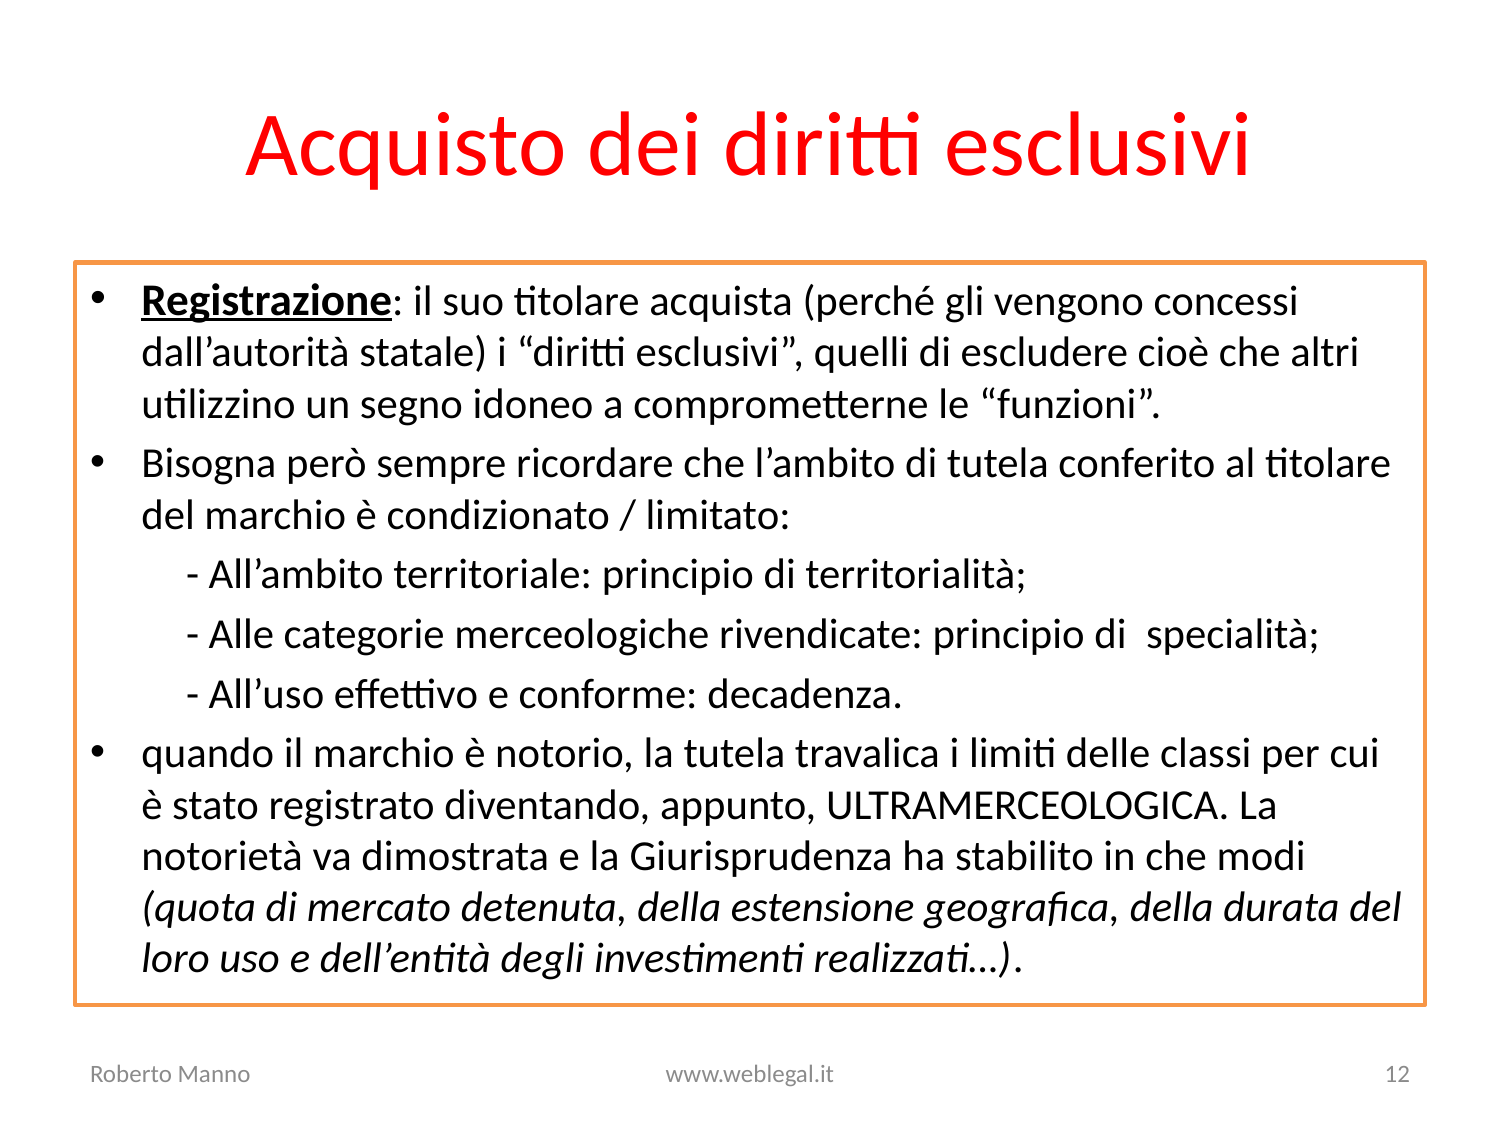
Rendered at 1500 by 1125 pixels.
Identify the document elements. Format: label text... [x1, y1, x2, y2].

list Registrazione: il suo titolare acquista (perché gli vengono concessi dall’autorità statale) i “diritti esclusivi”, quelli di escludere cioè che altri utilizzino un segno idoneo a comprometterne le “funzioni”. Bisogna però sempre ricordare che l’ambito di tutela conferito al titolare del marchio è condizionato / limitato: - All’ambito territoriale: principio di territorialità; - Alle categorie merceologiche rivendicate: principio di specialità; - All’uso effettivo e conforme: decadenza. quando il marchio è notorio, la tutela travalica i limiti delle classi per cui è stato registrato diventando, appunto, ULTRAMERCEOLOGICA. La notorietà va dimostrata e la Giurisprudenza ha stabilito in che modi (quota di mercato detenuta, della estensione geografica, della durata del loro uso e dell’entità degli investimenti realizzati…). [73, 260, 1427, 1007]
slide_number 12 [1074, 1042, 1425, 1103]
title Acquisto dei diritti esclusivi [75, 45, 1425, 233]
slide_number Roberto Manno [75, 1042, 425, 1103]
footer www.weblegal.it [512, 1042, 988, 1103]
